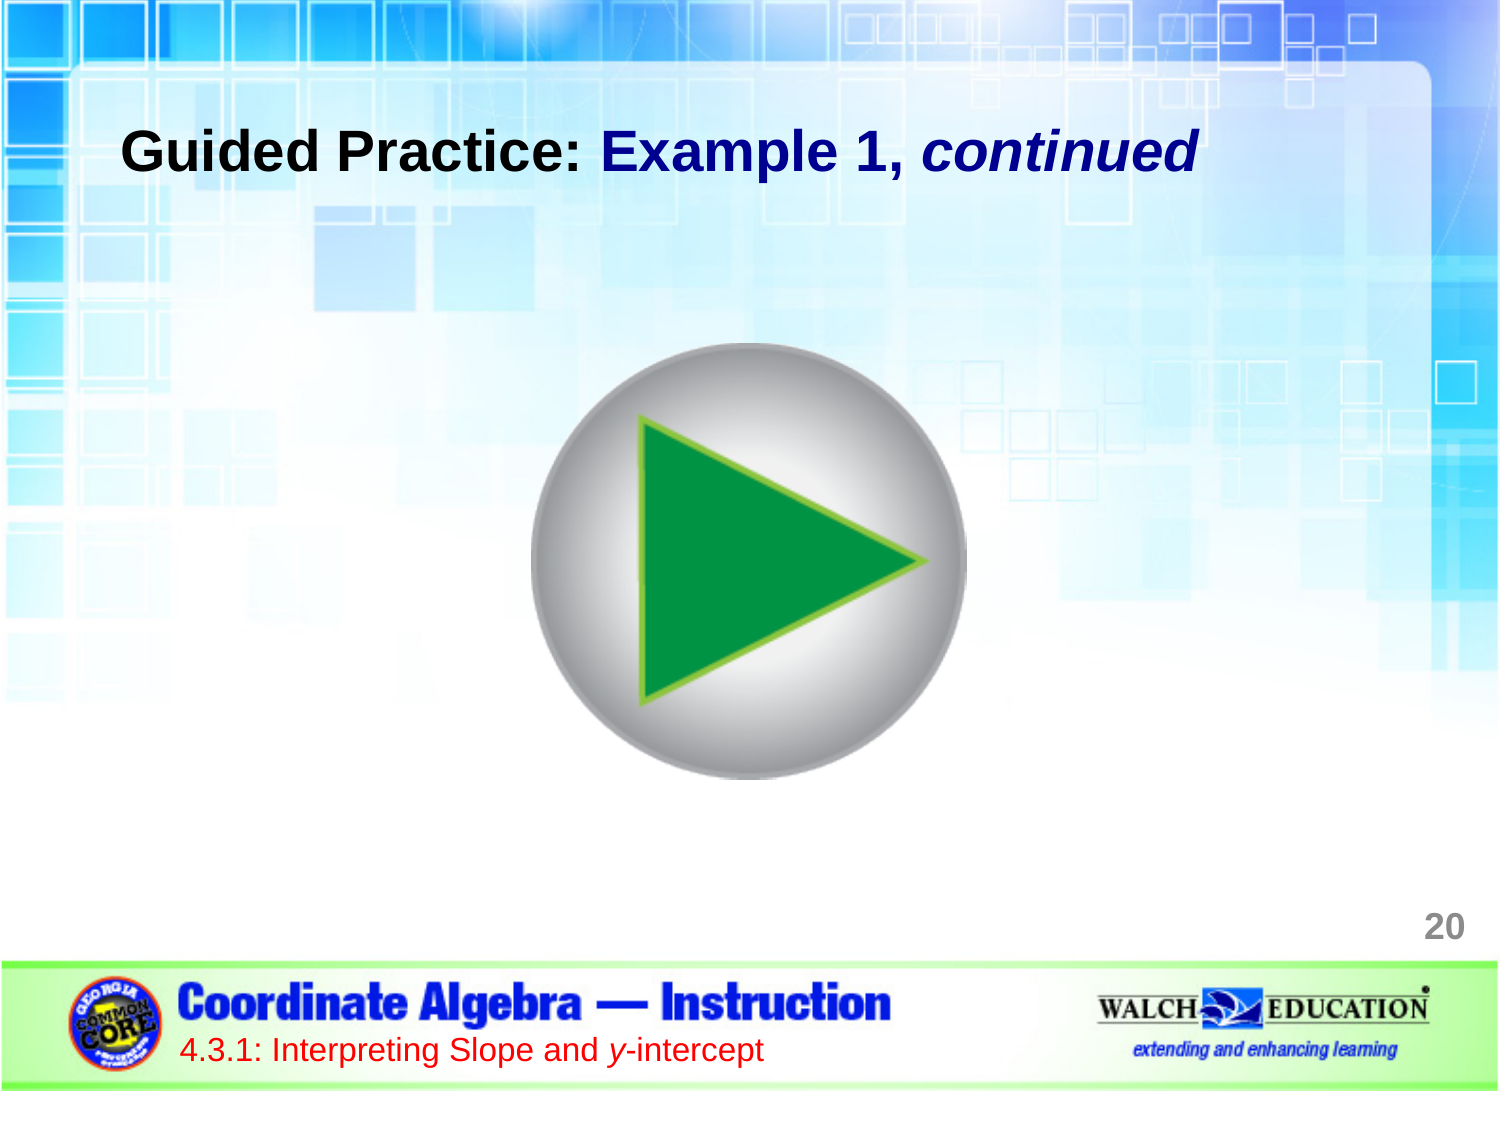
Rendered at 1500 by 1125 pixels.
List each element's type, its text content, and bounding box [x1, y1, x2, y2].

subtitle Guided Practice: Example 1, continued [105, 105, 1394, 925]
slide_number 20 [1361, 901, 1481, 949]
list 4.3.1: Interpreting Slope and y-intercept [164, 1020, 1072, 1064]
picture [1, 0, 1500, 1091]
